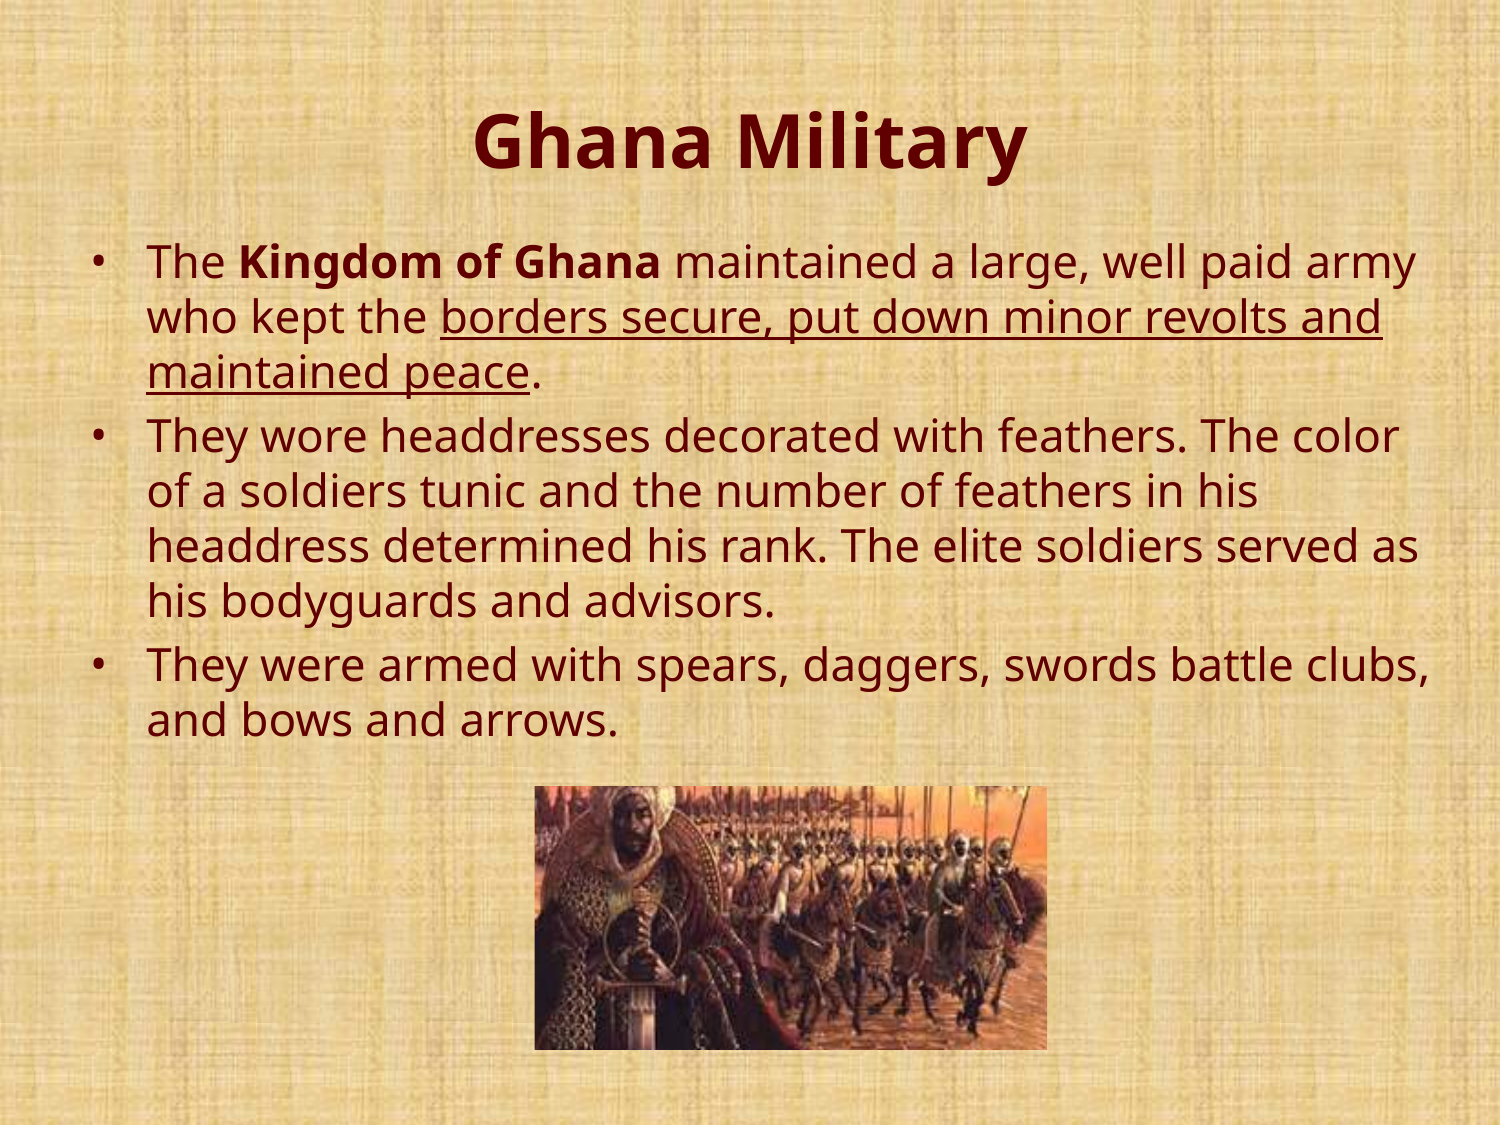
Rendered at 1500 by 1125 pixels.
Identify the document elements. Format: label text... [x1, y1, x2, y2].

picture [0, 0, 1500, 1125]
title Ghana Military [75, 45, 1425, 224]
list The Kingdom of Ghana maintained a large, well paid army who kept the borders secure, put down minor revolts and maintained peace. They wore headdresses decorated with feathers. The color of a soldiers tunic and the number of feathers in his headdress determined his rank. The elite soldiers served as his bodyguards and advisors. They were armed with spears, daggers, swords battle clubs, and bows and arrows. [75, 224, 1463, 1005]
